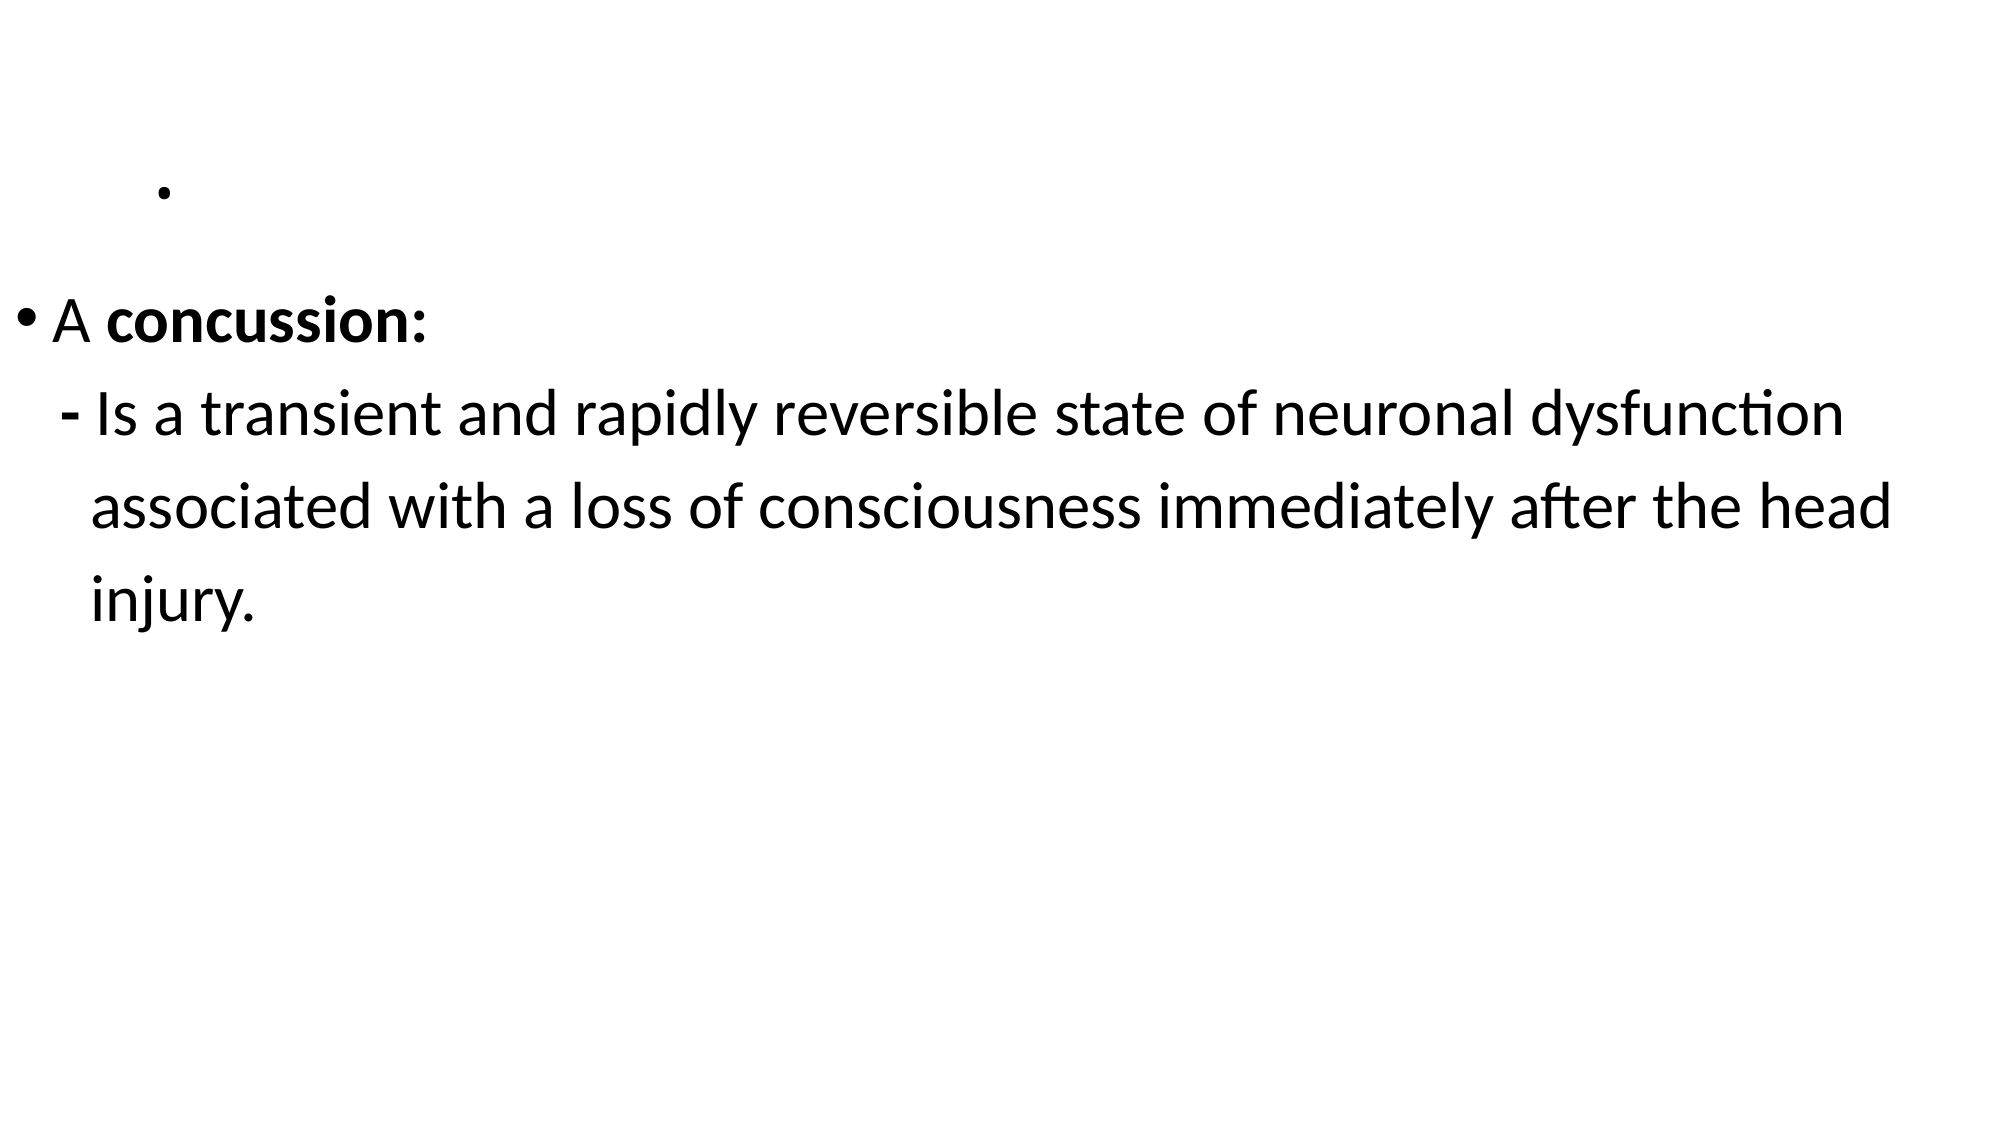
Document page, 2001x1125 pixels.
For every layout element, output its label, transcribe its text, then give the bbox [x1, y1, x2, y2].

list A concussion: - Is a transient and rapidly reversible state of neuronal dysfunction associated with a loss of consciousness immediately after the head injury. [0, 277, 2000, 1125]
title . [137, 59, 1863, 277]
